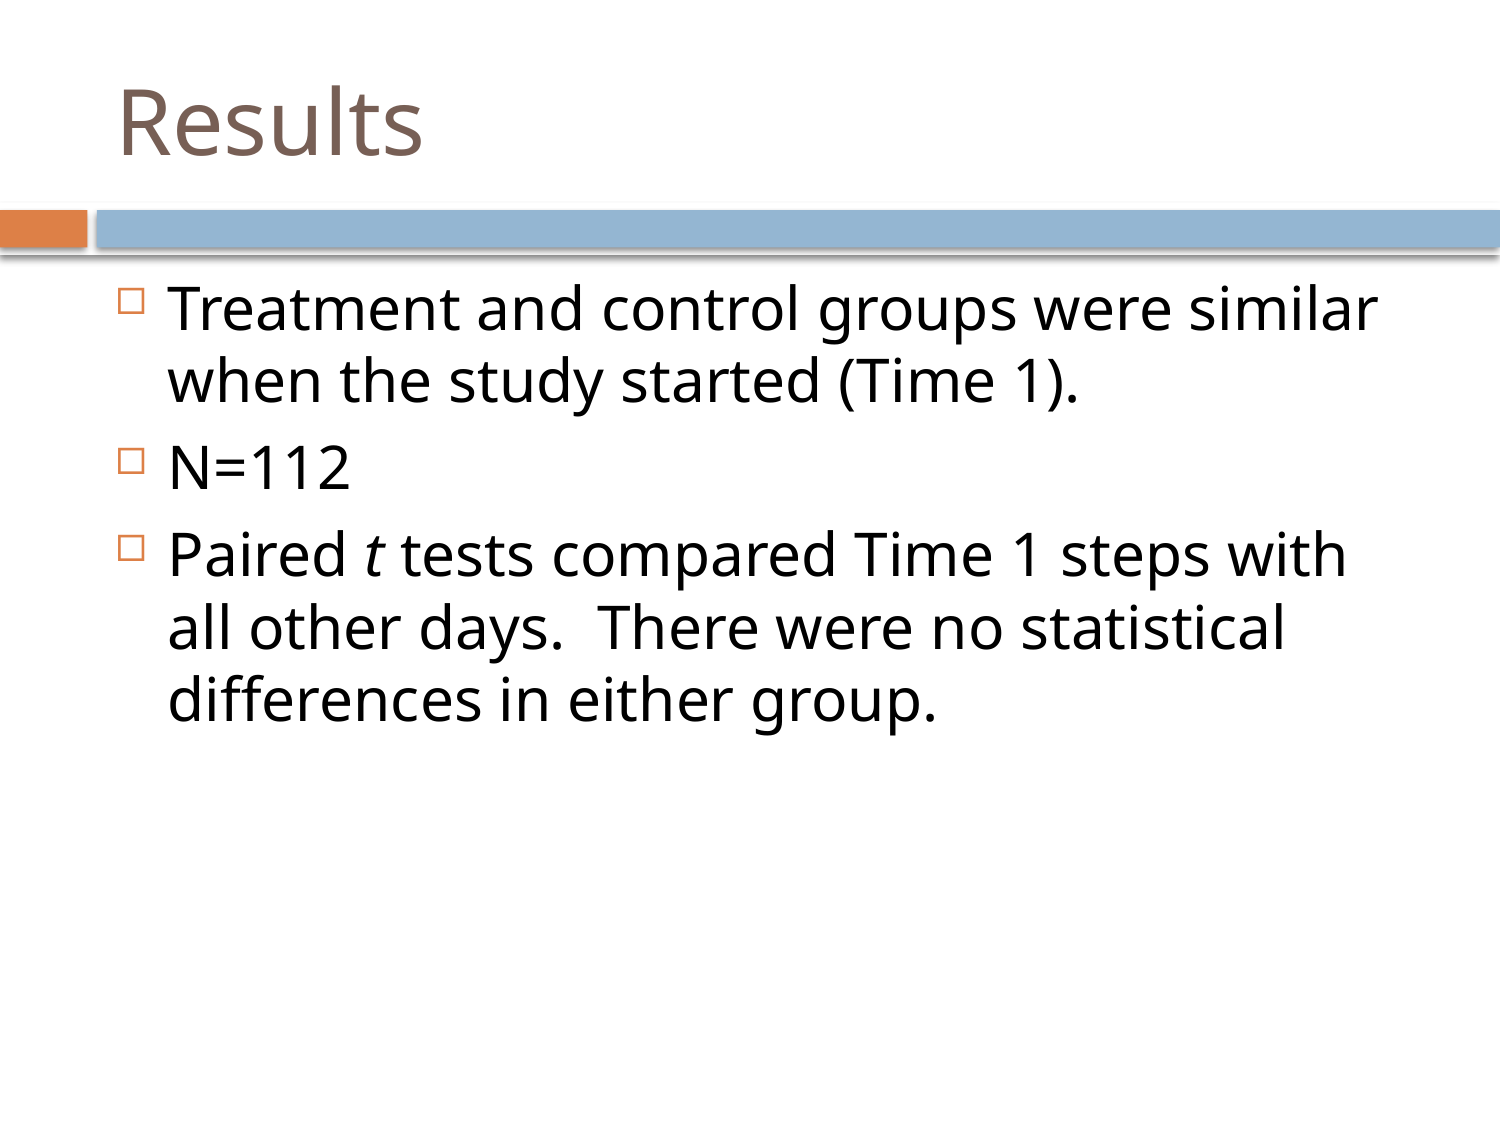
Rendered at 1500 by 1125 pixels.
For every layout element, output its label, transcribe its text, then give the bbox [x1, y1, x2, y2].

list Treatment and control groups were similar when the study started (Time 1). N=112 Paired t tests compared Time 1 steps with all other days. There were no statistical differences in either group. [100, 262, 1438, 1000]
title Results [100, 37, 1438, 200]
